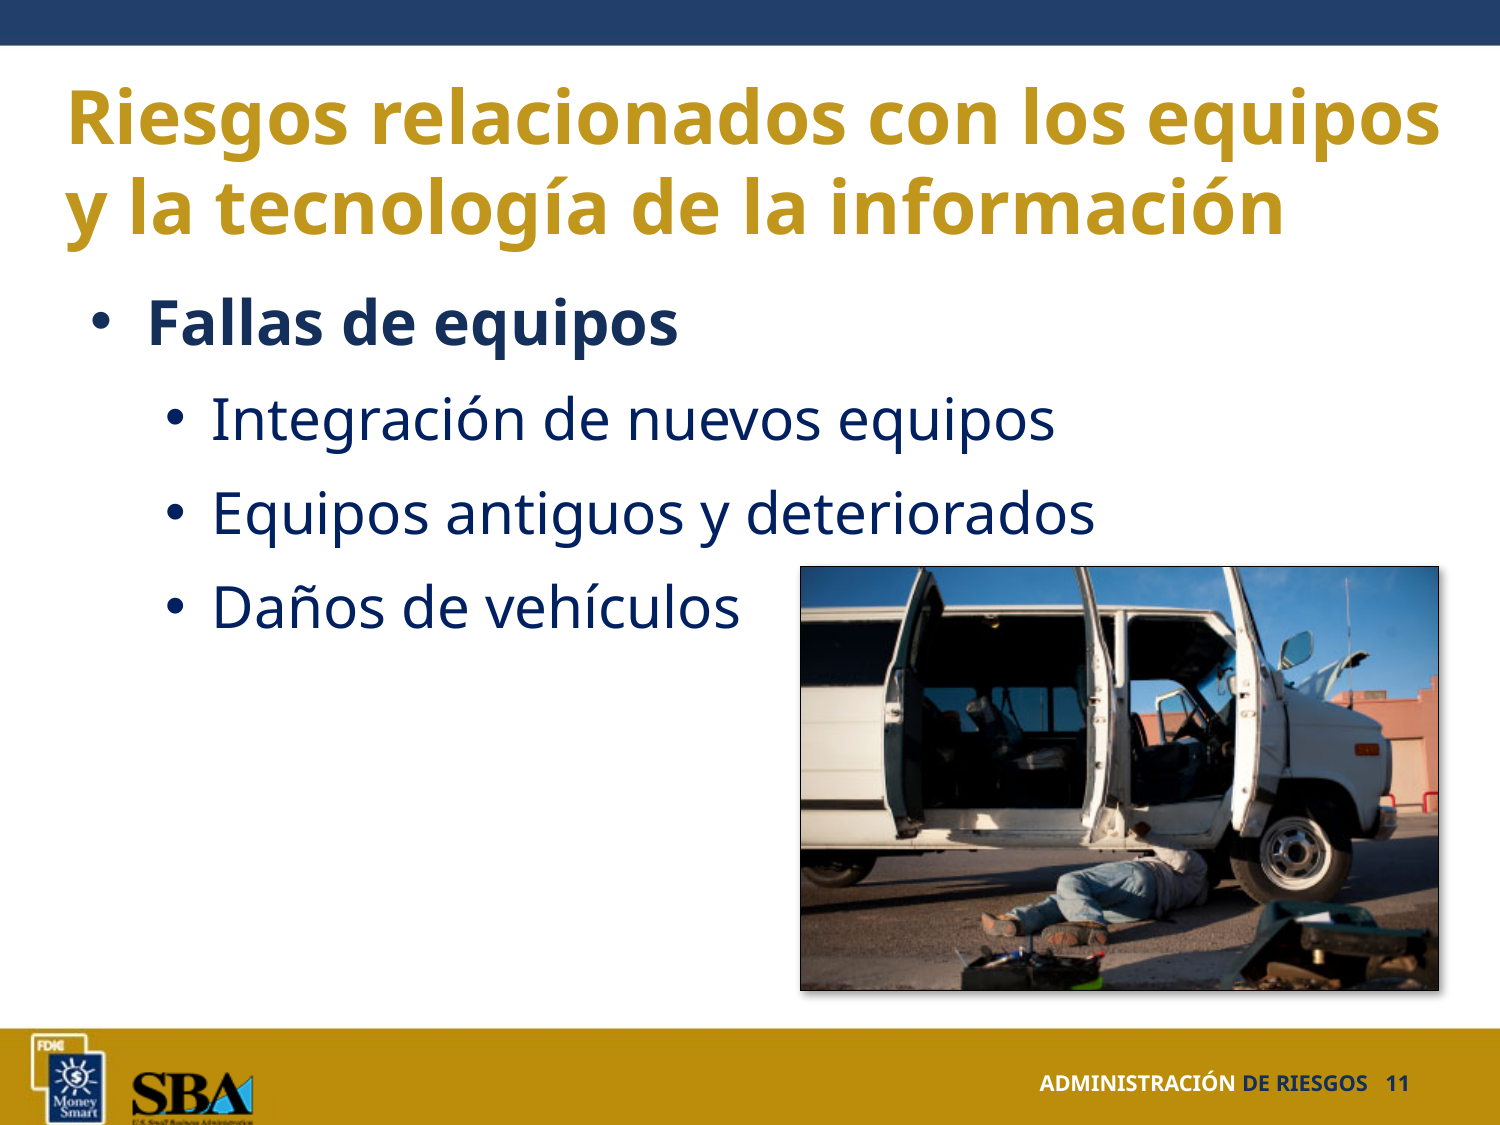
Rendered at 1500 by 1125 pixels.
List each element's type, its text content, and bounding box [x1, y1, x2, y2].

list Fallas de equipos Integración de nuevos equipos Equipos antiguos y deteriorados Daños de vehículos [74, 274, 1426, 976]
title Riesgos relacionados con los equipos y la tecnología de la información [49, 62, 1476, 263]
picture [0, 0, 1500, 1125]
